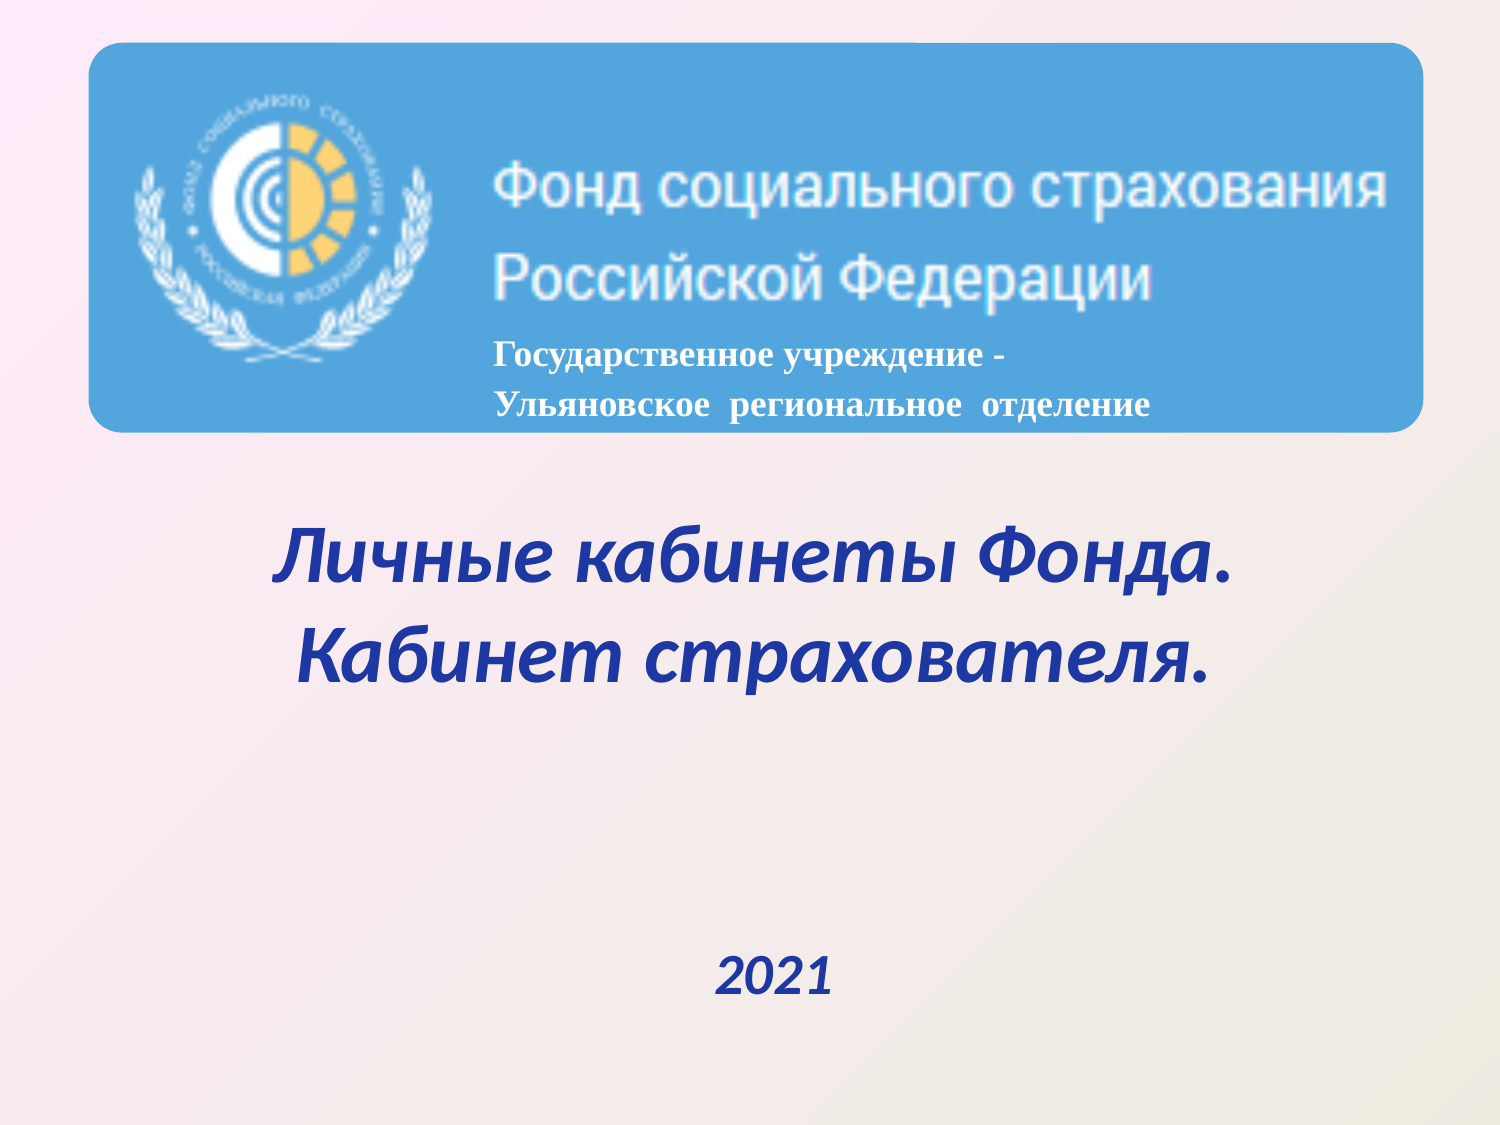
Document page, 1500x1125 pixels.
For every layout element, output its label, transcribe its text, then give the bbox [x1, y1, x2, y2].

picture [88, 42, 1424, 433]
text_box Личные кабинеты Фонда. Кабинет страхователя. [45, 491, 1464, 807]
text_box 2021 [667, 928, 880, 1014]
